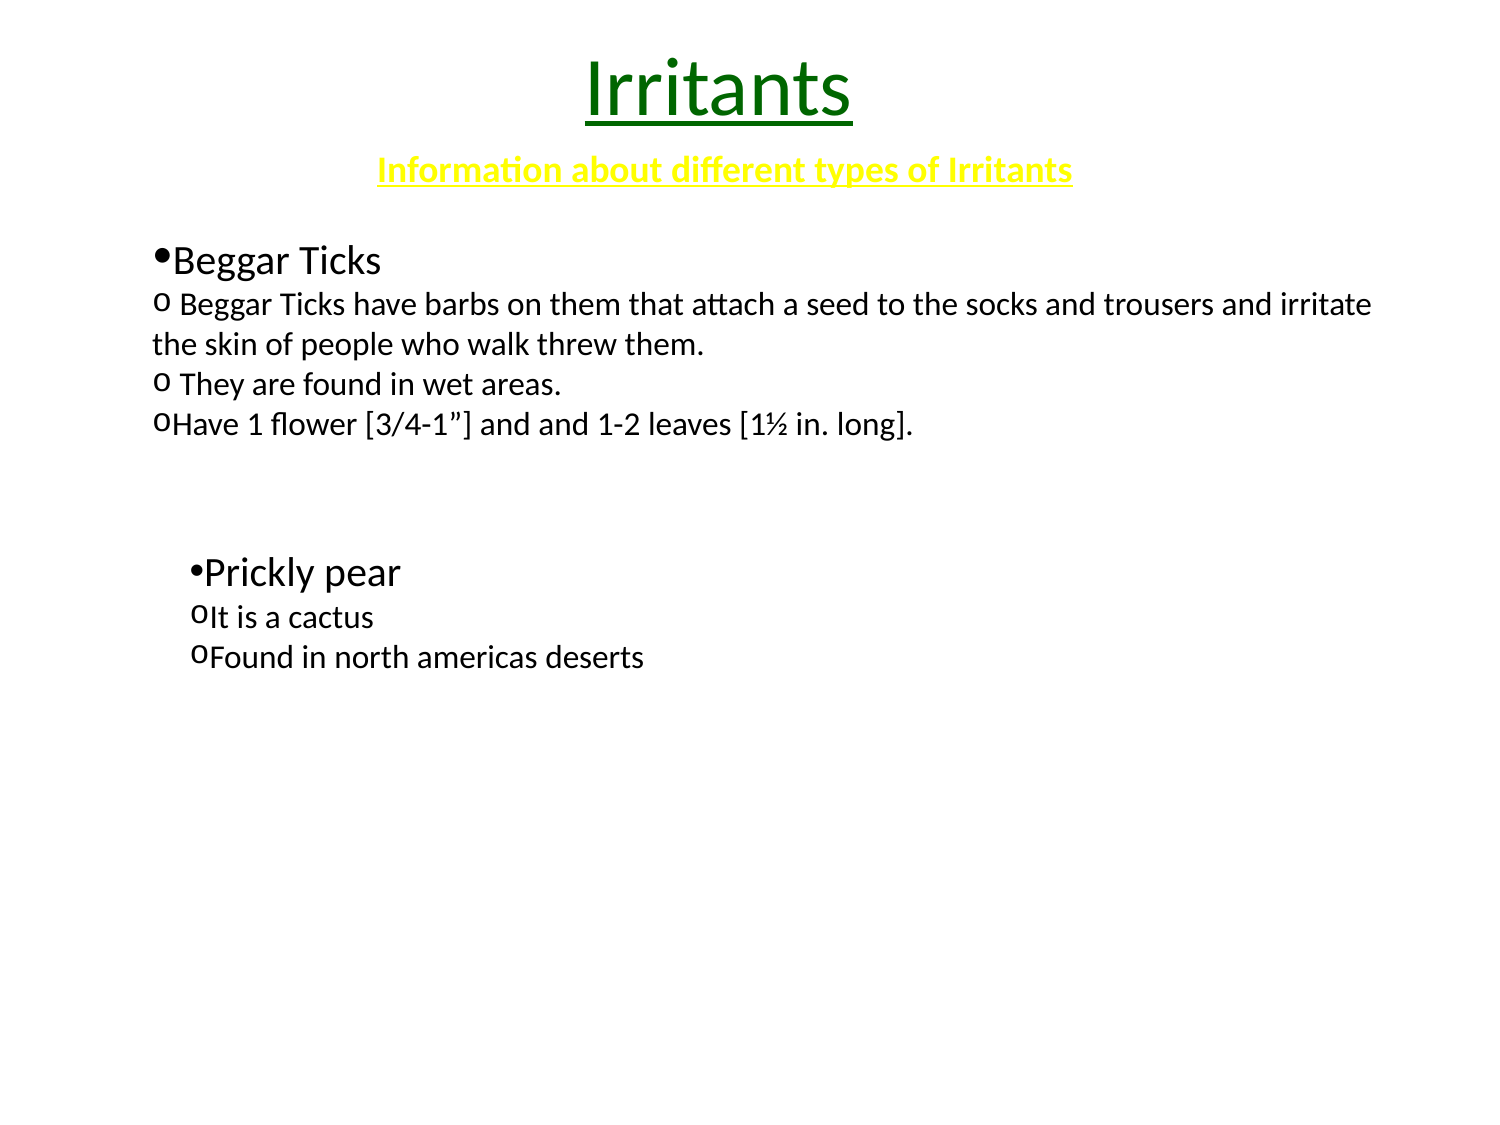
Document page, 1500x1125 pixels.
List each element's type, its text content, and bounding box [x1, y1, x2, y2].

text_box Prickly pear It is a cactus Found in north americas deserts [174, 537, 1438, 723]
text_box Beggar Ticks Beggar Ticks have barbs on them that attach a seed to the socks and trousers and irritate the skin of people who walk threw them. They are found in wet areas. Have 1 flower [3/4-1”] and and 1-2 leaves [1½ in. long]. [137, 224, 1400, 610]
text_box Information about different types of Irritants [362, 137, 1113, 198]
text_box Irritants [387, 24, 1050, 140]
